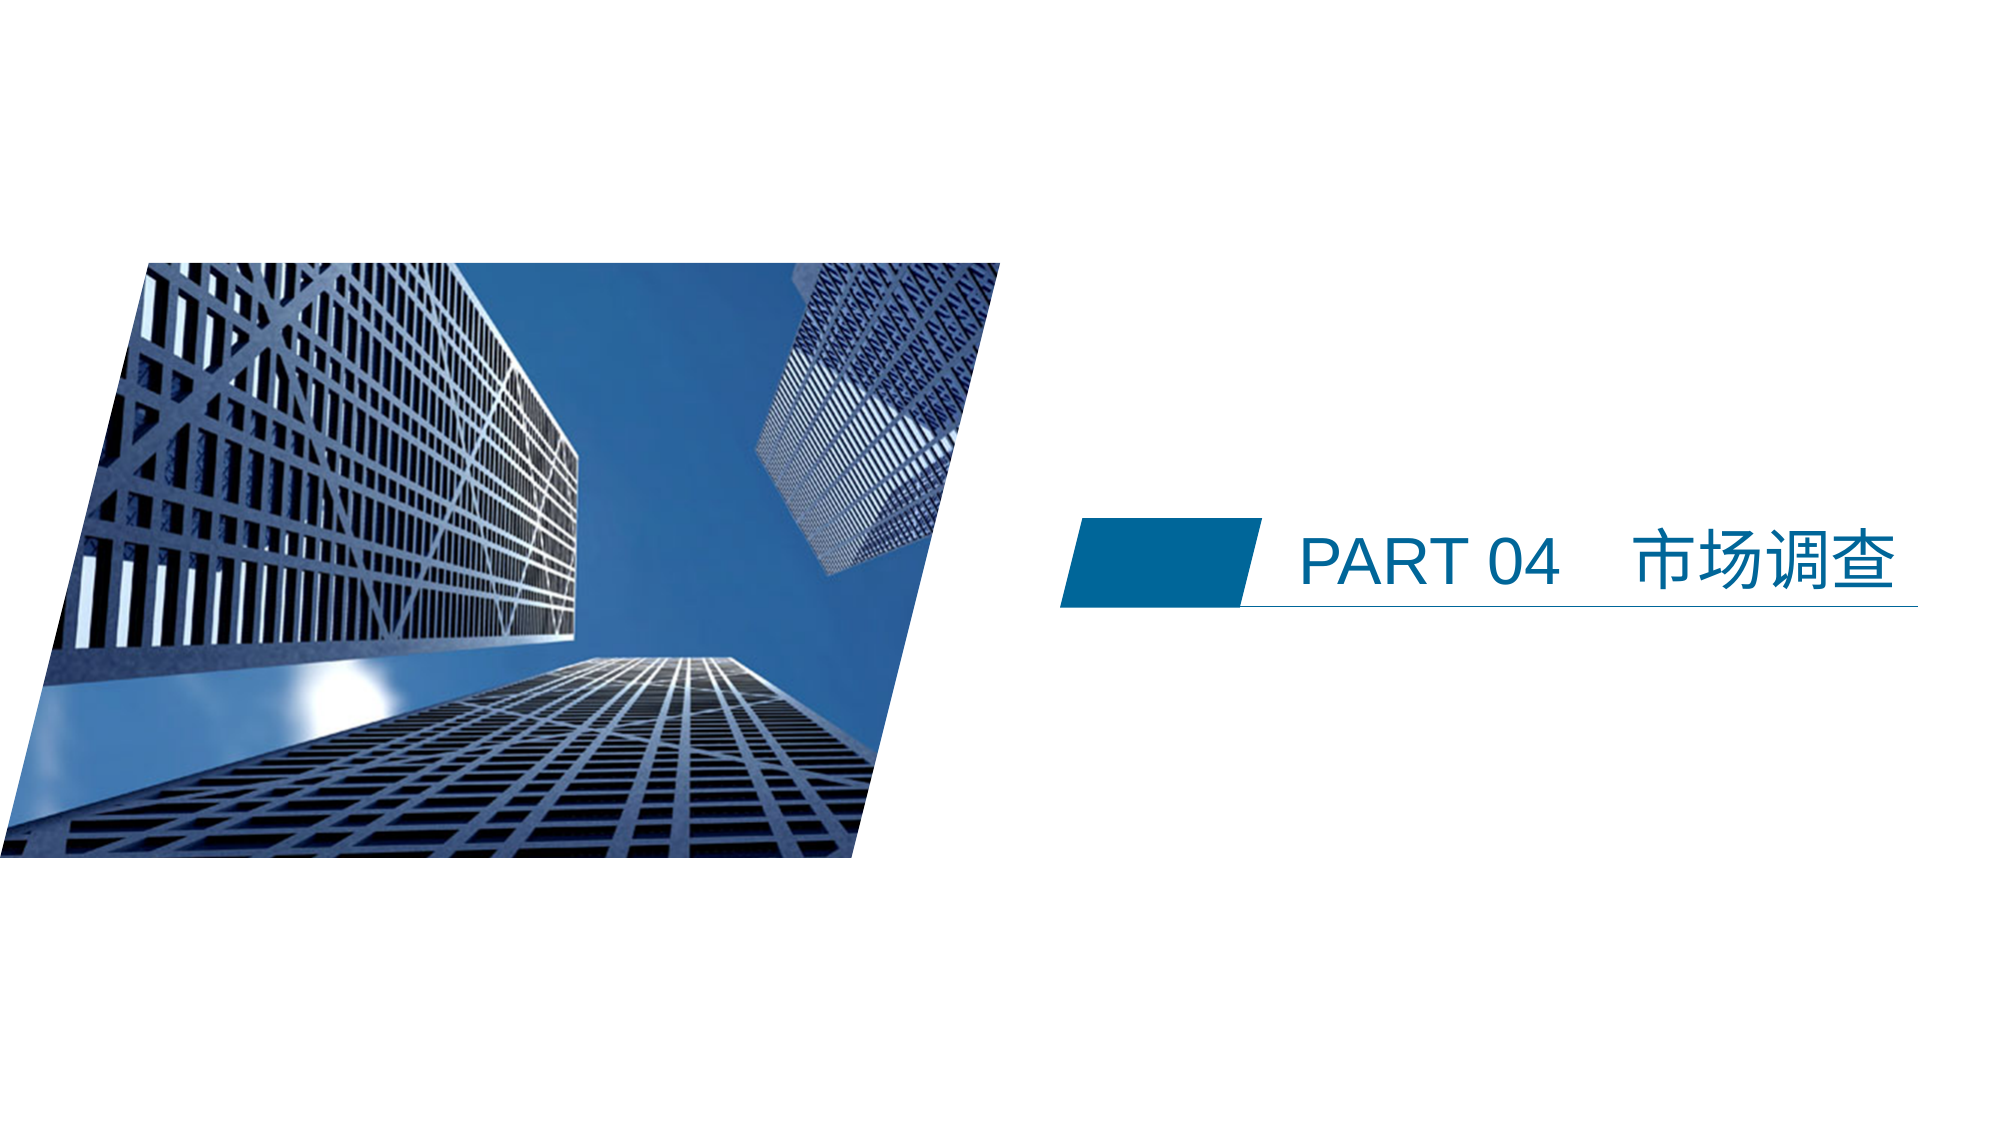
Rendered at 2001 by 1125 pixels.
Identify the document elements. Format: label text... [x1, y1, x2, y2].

text_box [1060, 518, 1263, 608]
text_box 市场调查 [1616, 510, 1968, 606]
text_box PART 04 [1283, 510, 1577, 605]
picture [0, 262, 1001, 858]
